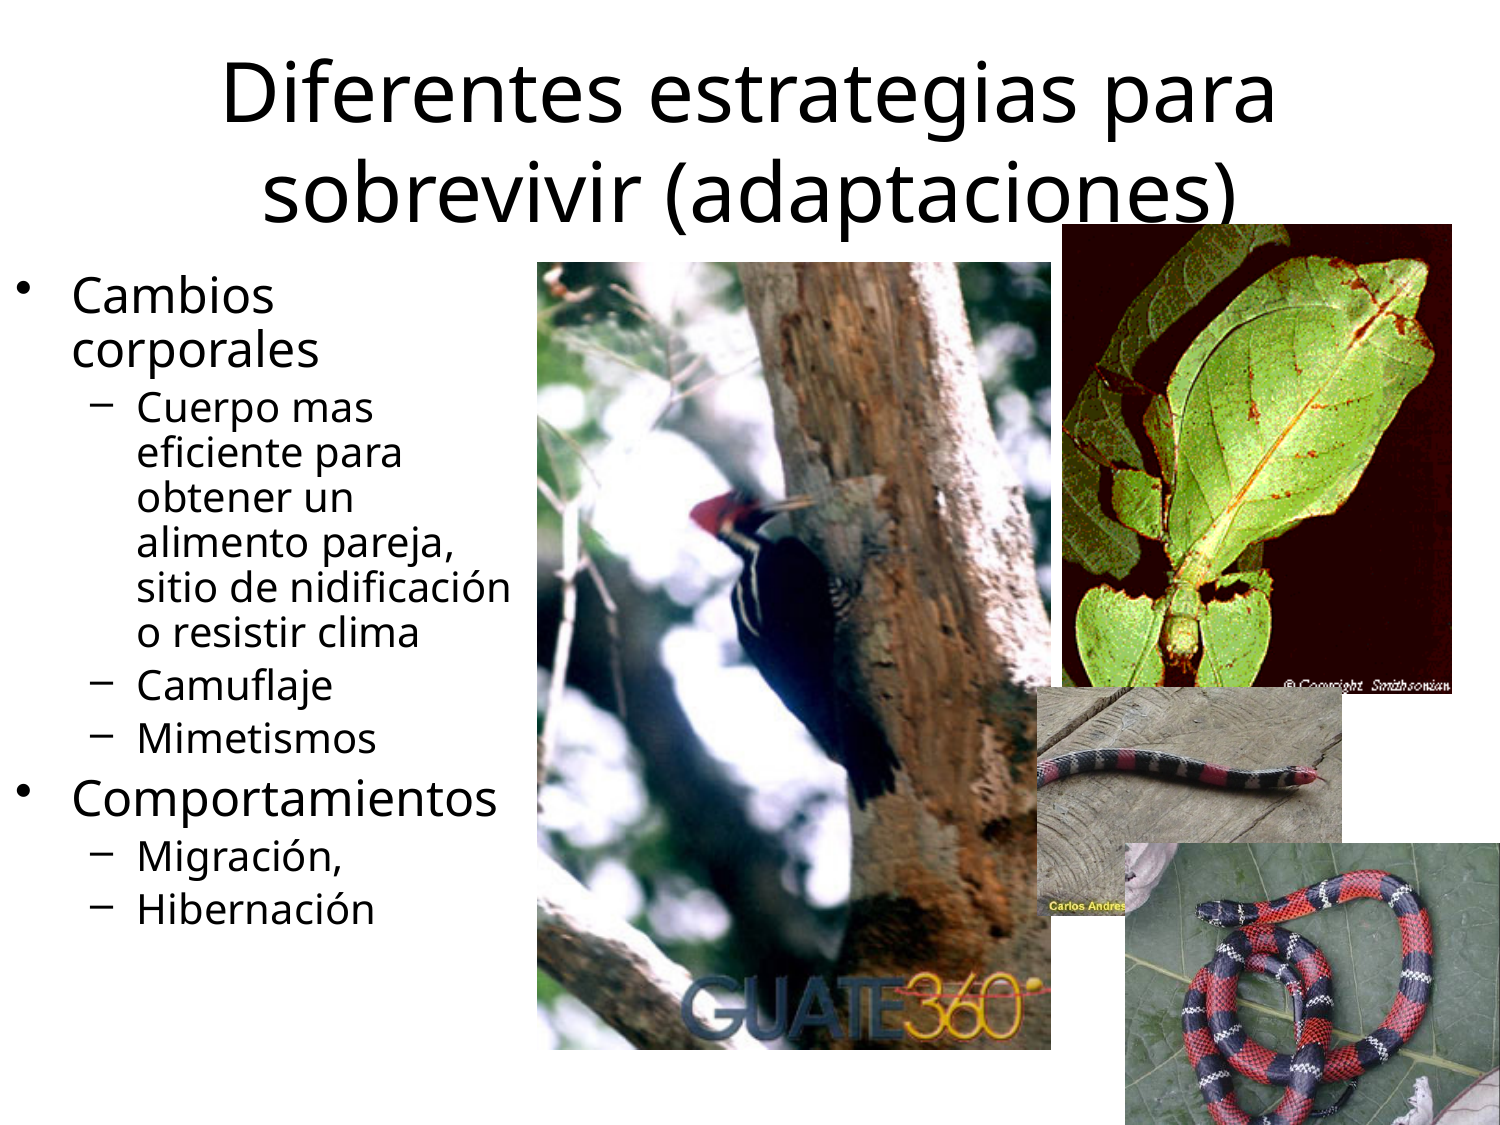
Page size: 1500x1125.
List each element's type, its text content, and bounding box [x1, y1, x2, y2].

picture [537, 224, 1500, 1125]
list Cambios corporales Cuerpo mas eficiente para obtener un alimento pareja, sitio de nidificación o resistir clima Camuflaje Mimetismos Comportamientos Migración, Hibernación [0, 262, 535, 1006]
title Diferentes estrategias para sobrevivir (adaptaciones) [74, 44, 1426, 233]
